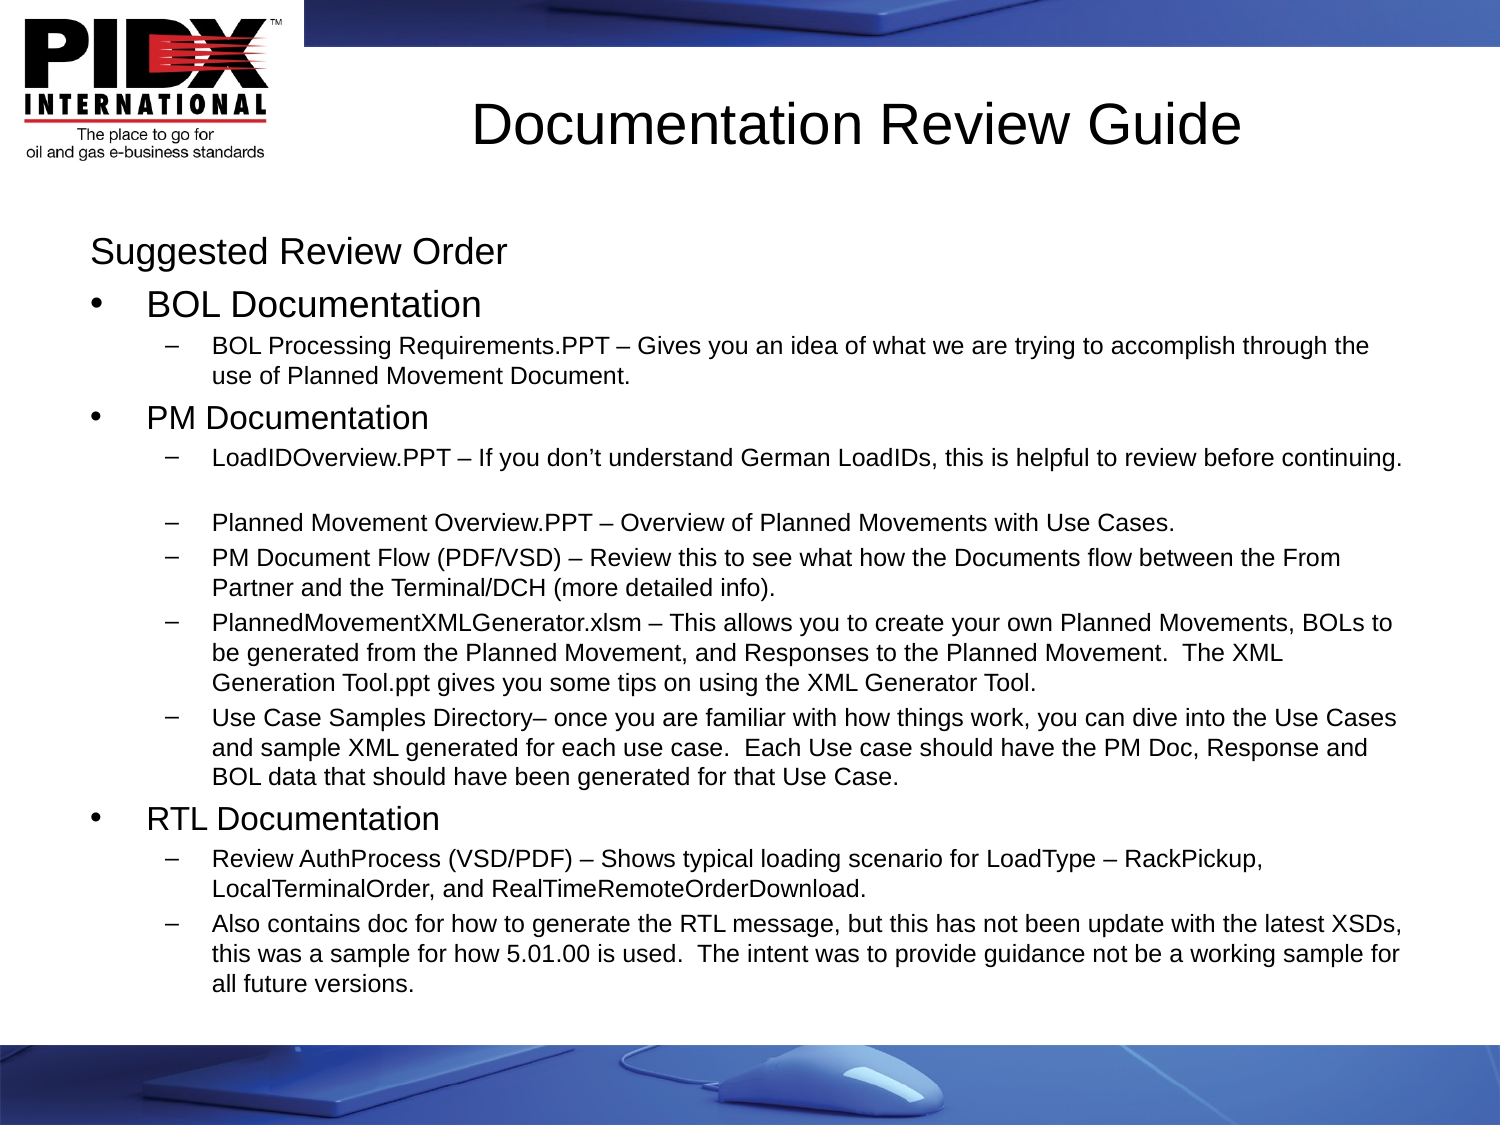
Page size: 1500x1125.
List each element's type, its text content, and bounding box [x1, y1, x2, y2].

picture [304, 0, 1500, 47]
picture [0, 1045, 1500, 1125]
title Documentation Review Guide [289, 54, 1426, 188]
list Suggested Review Order BOL Documentation BOL Processing Requirements.PPT – Gives you an idea of what we are trying to accomplish through the use of Planned Movement Document. PM Documentation LoadIDOverview.PPT – If you don’t understand German LoadIDs, this is helpful to review before continuing. Planned Movement Overview.PPT – Overview of Planned Movements with Use Cases. PM Document Flow (PDF/VSD) – Review this to see what how the Documents flow between the From Partner and the Terminal/DCH (more detailed info). PlannedMovementXMLGenerator.xlsm – This allows you to create your own Planned Movements, BOLs to be generated from the Planned Movement, and Responses to the Planned Movement. The XML Generation Tool.ppt gives you some tips on using the XML Generator Tool. Use Case Samples Directory– once you are familiar with how things work, you can dive into the Use Cases and sample XML generated for each use case. Each Use case should have the PM Doc, Response and BOL data that should have been generated for that Use Case. RTL Documentation Review AuthProcess (VSD/PDF) – Shows typical loading scenario for LoadType – RackPickup, LocalTerminalOrder, and RealTimeRemoteOrderDownload. Also contains doc for how to generate the RTL message, but this has not been update with the latest XSDs, this was a sample for how 5.01.00 is used. The intent was to provide guidance not be a working sample for all future versions. [75, 219, 1425, 1050]
picture [17, 5, 290, 161]
